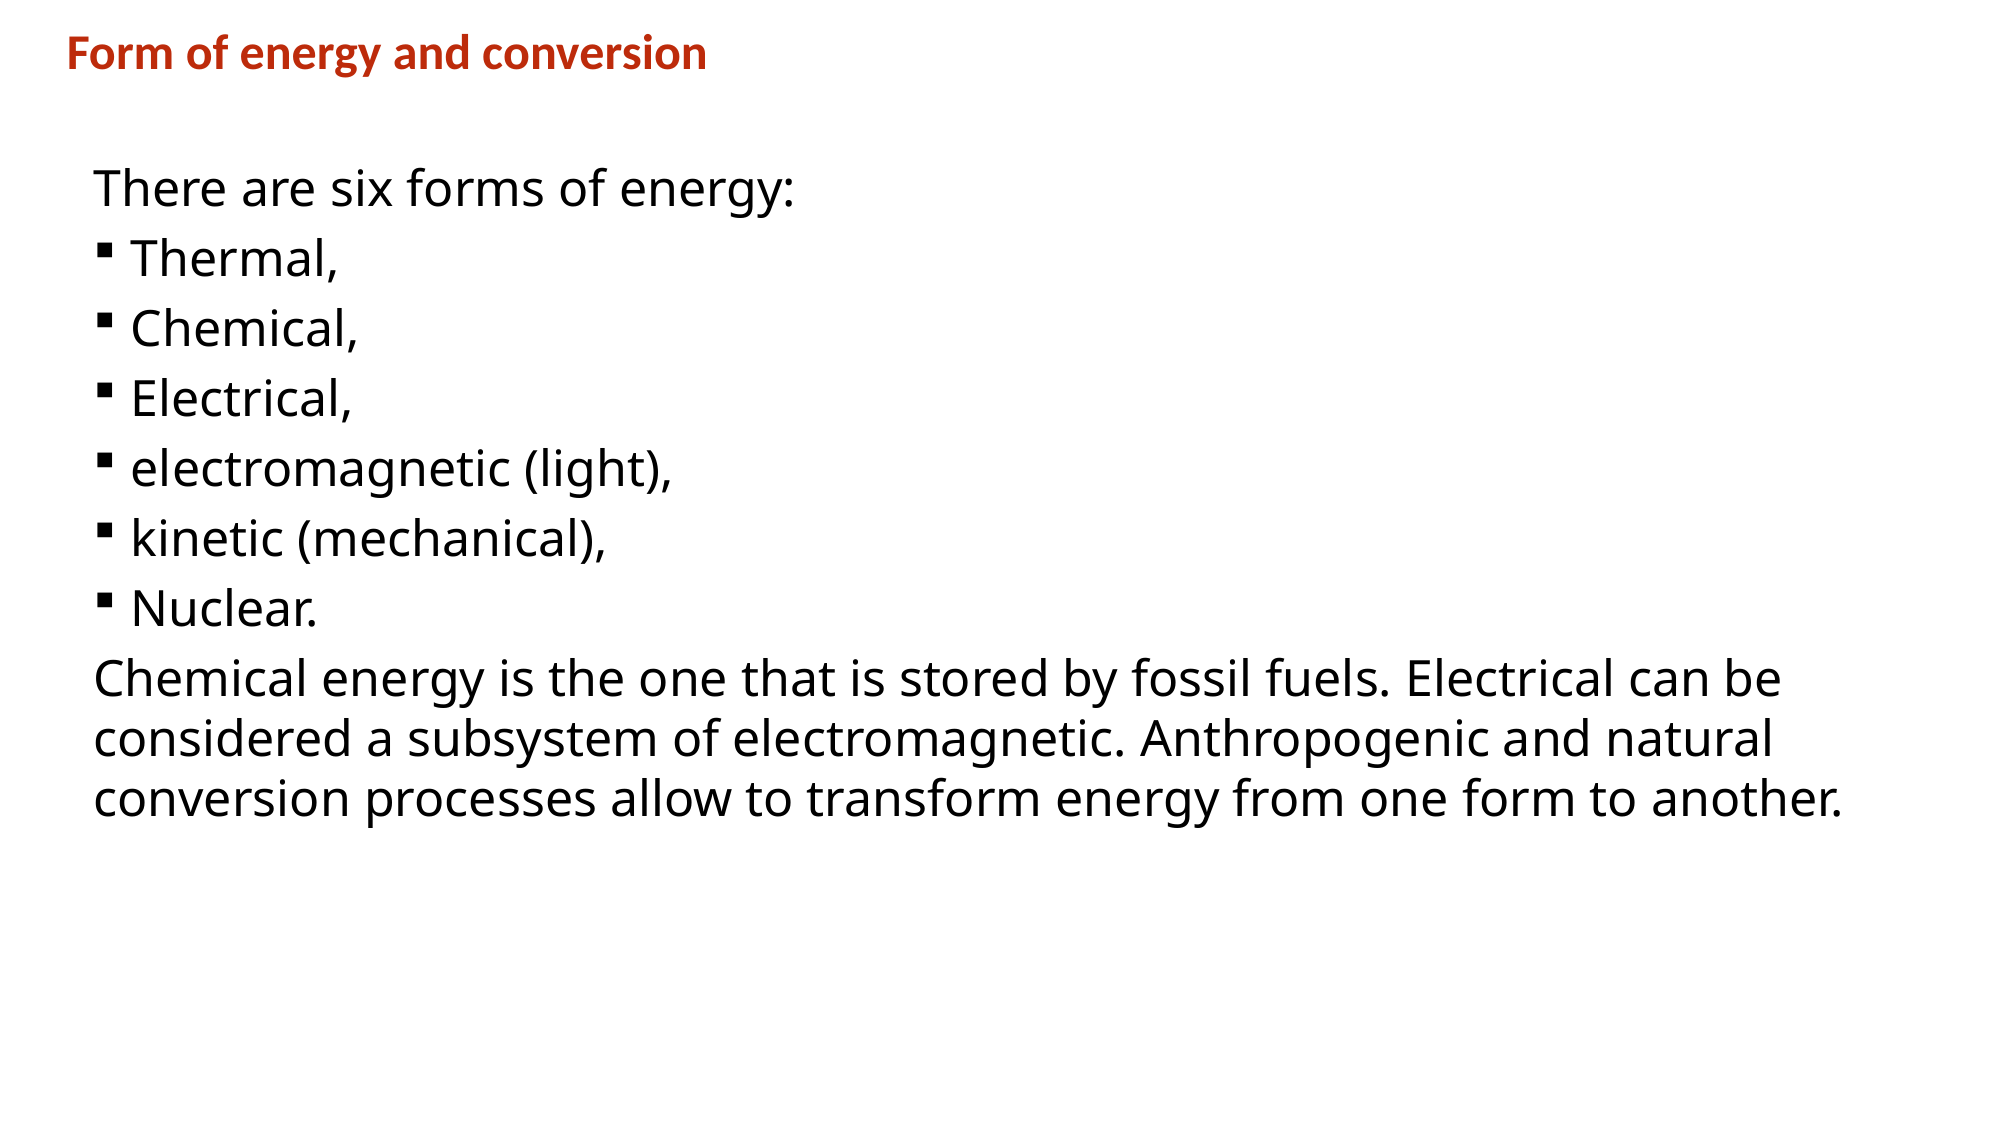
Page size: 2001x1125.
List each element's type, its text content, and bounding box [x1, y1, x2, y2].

list Form of energy and conversion [52, 26, 1895, 680]
